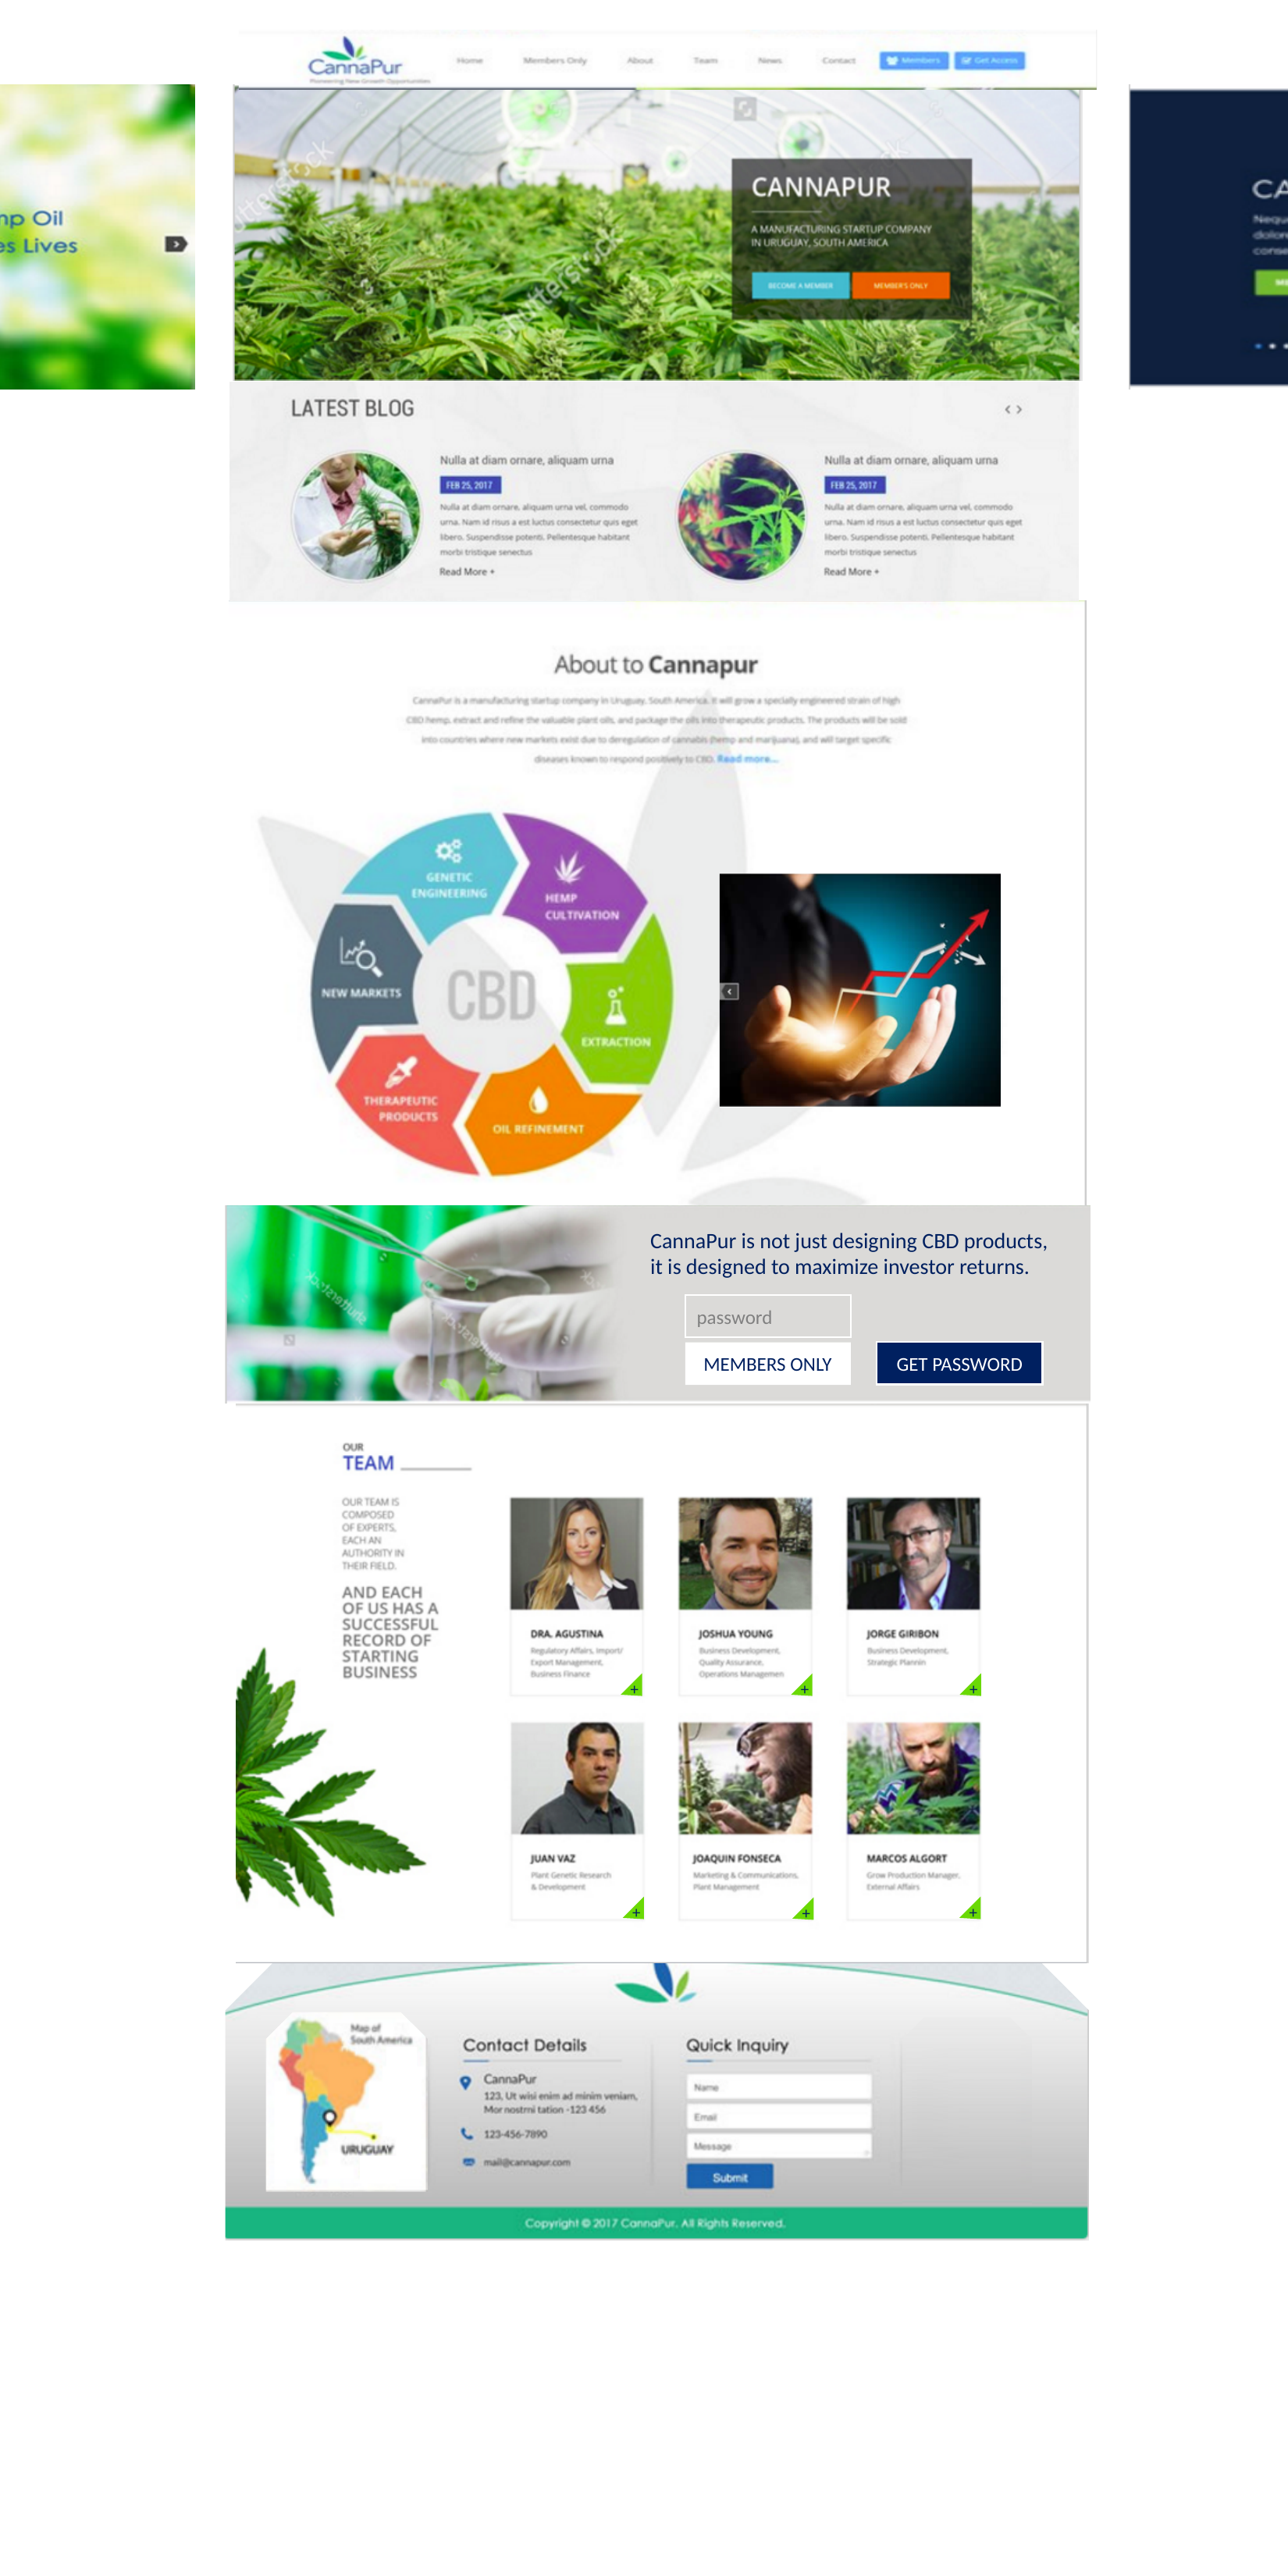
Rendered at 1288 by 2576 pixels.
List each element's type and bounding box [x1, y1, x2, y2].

text_box [225, 1205, 1091, 1404]
picture [0, 84, 195, 390]
picture [229, 382, 1087, 1205]
text_box [225, 1941, 1089, 2241]
picture [233, 30, 1098, 381]
text_box [235, 1404, 1089, 1963]
picture [1129, 84, 1288, 390]
